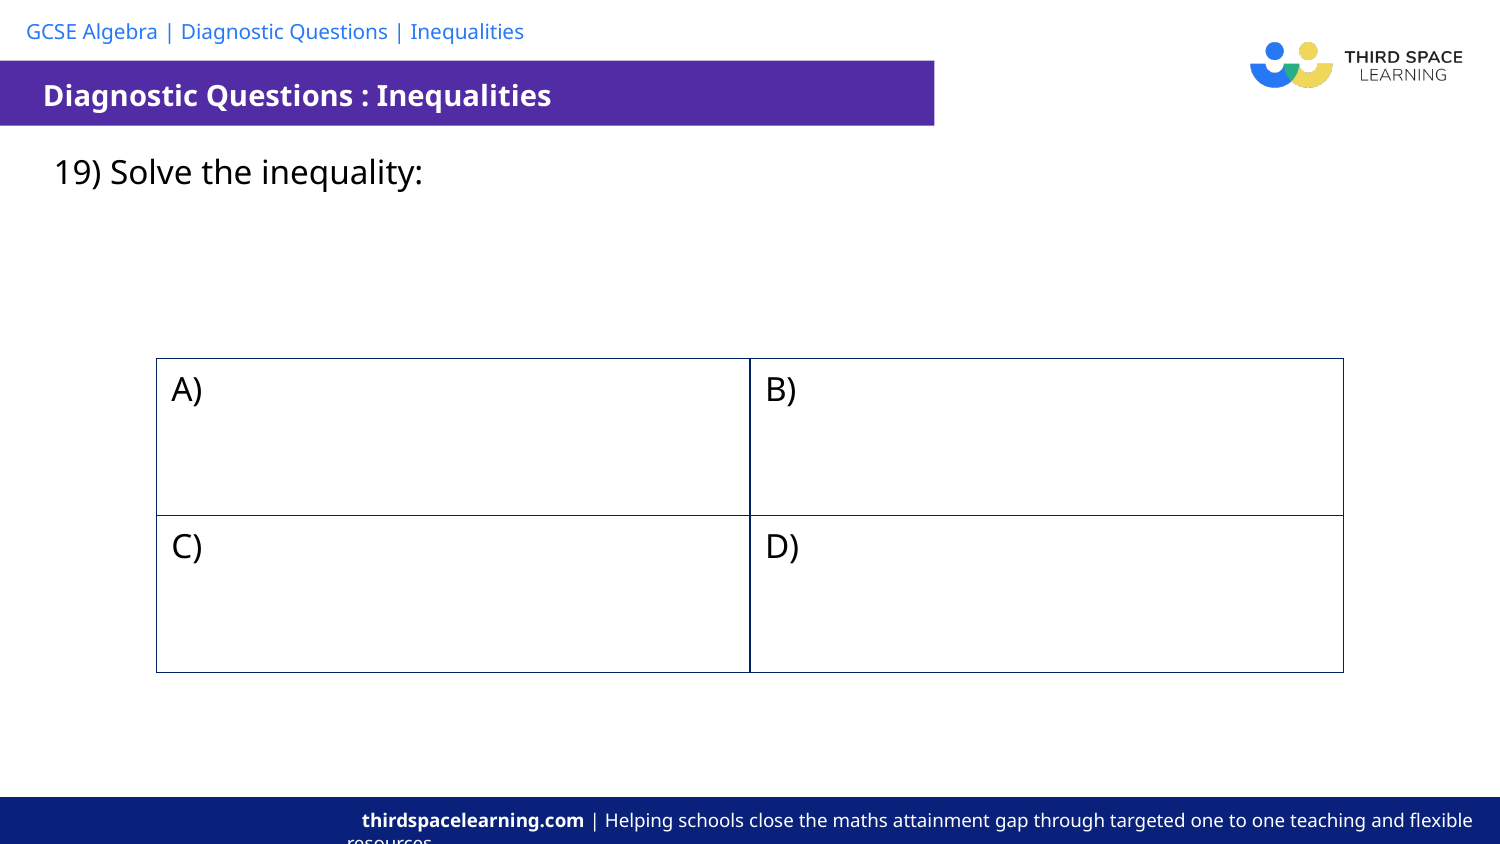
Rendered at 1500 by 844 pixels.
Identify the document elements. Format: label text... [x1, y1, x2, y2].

text_box Diagnostic Questions : Inequalities [27, 61, 778, 127]
picture [1250, 33, 1465, 99]
